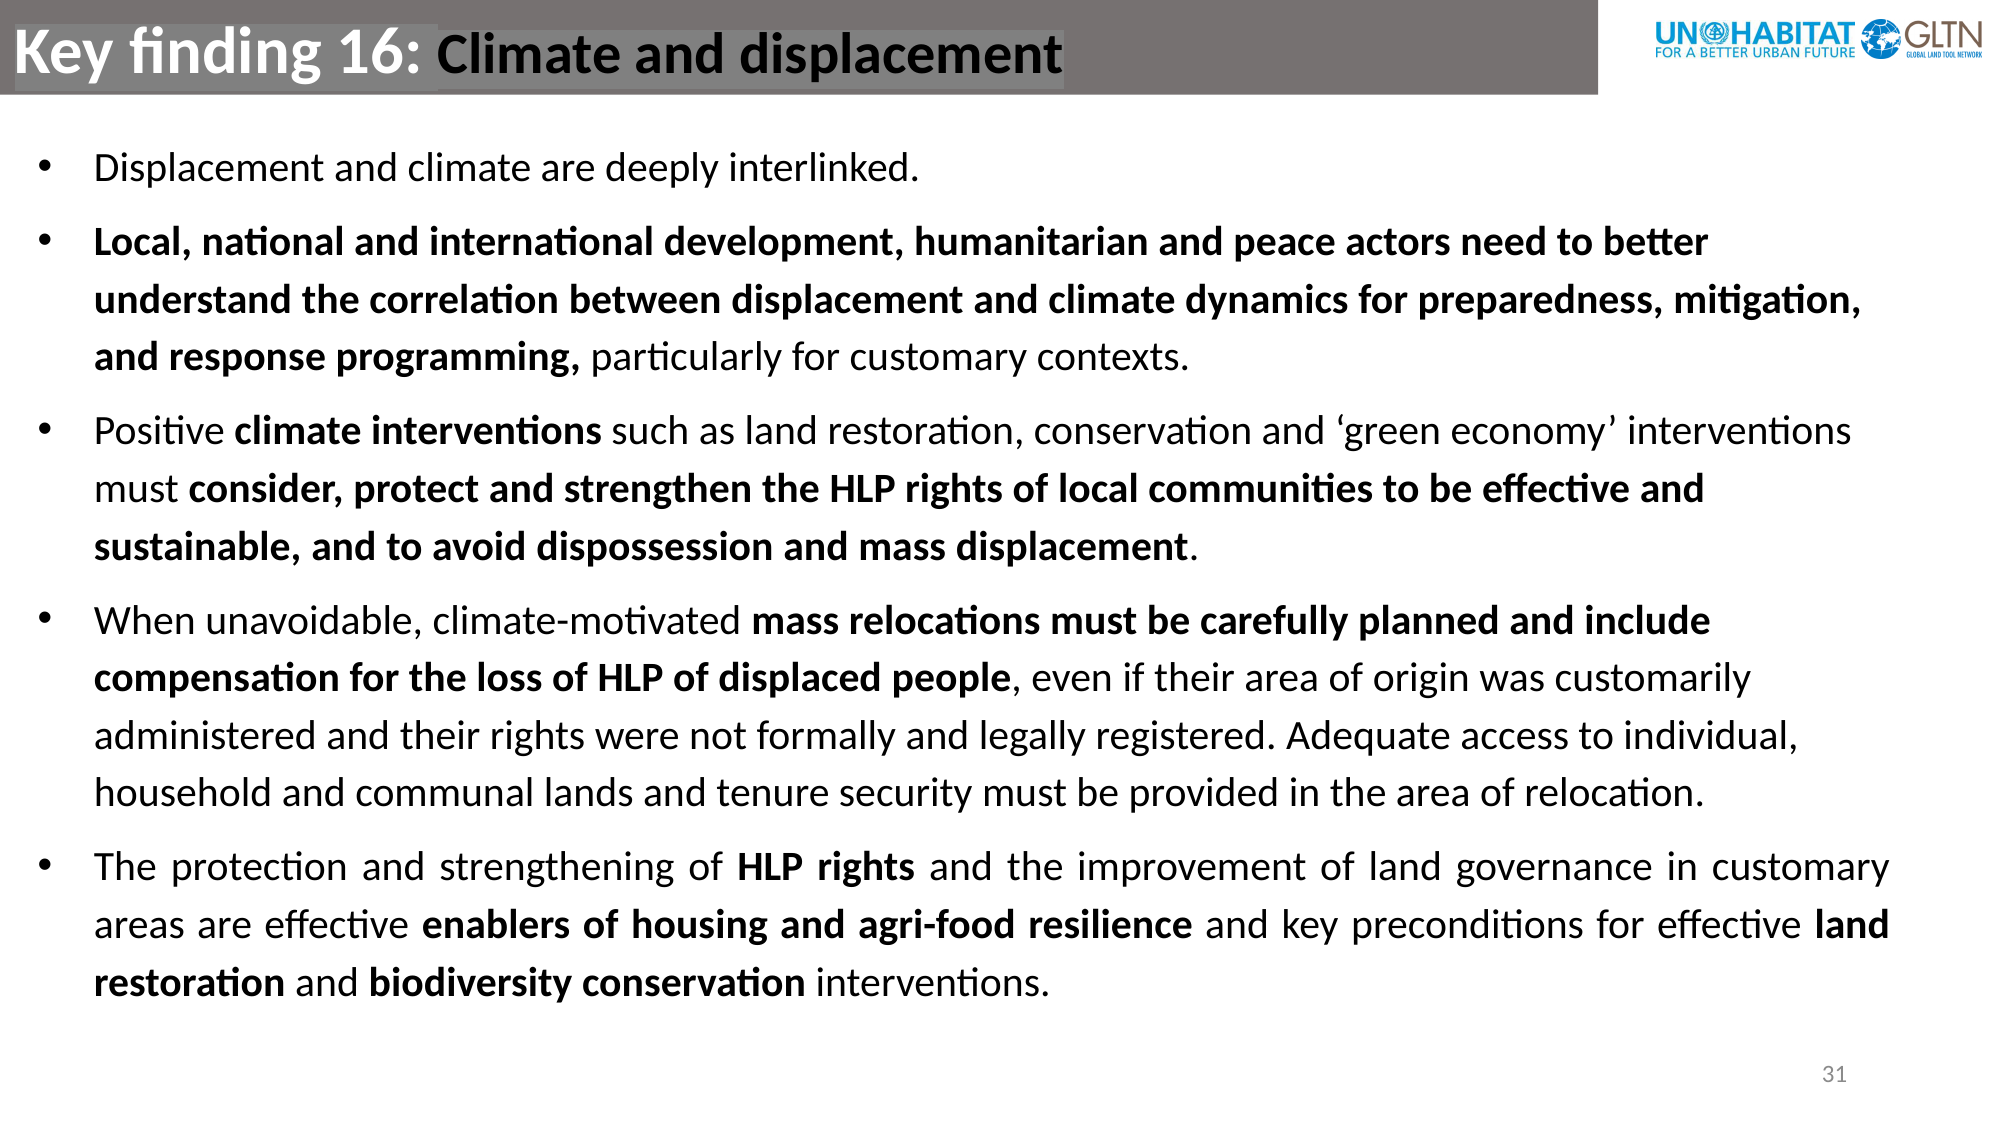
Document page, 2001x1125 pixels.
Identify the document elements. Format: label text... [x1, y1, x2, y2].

text_box Displacement and climate are deeply interlinked. Local, national and international development, humanitarian and peace actors need to better understand the correlation between displacement and climate dynamics for preparedness, mitigation, and response programming, particularly for customary contexts. Positive climate interventions such as land restoration, conservation and ‘green economy’ interventions must consider, protect and strengthen the HLP rights of local communities to be effective and sustainable, and to avoid dispossession and mass displacement. When unavoidable, climate-motivated mass relocations must be carefully planned and include compensation for the loss of HLP of displaced people, even if their area of origin was customarily administered and their rights were not formally and legally registered. Adequate access to individual, household and communal lands and tenure security must be provided in the area of relocation. The protection and strengthening of HLP rights and the improvement of land governance in customary areas are effective enablers of housing and agri-food resilience and key preconditions for effective land restoration and biodiversity conservation interventions. [22, 125, 1922, 1125]
picture [1861, 19, 1982, 59]
picture [1656, 20, 1855, 59]
text_box Key finding 16: Climate and displacement [0, 0, 1599, 95]
slide_number 31 [1412, 1042, 1863, 1103]
